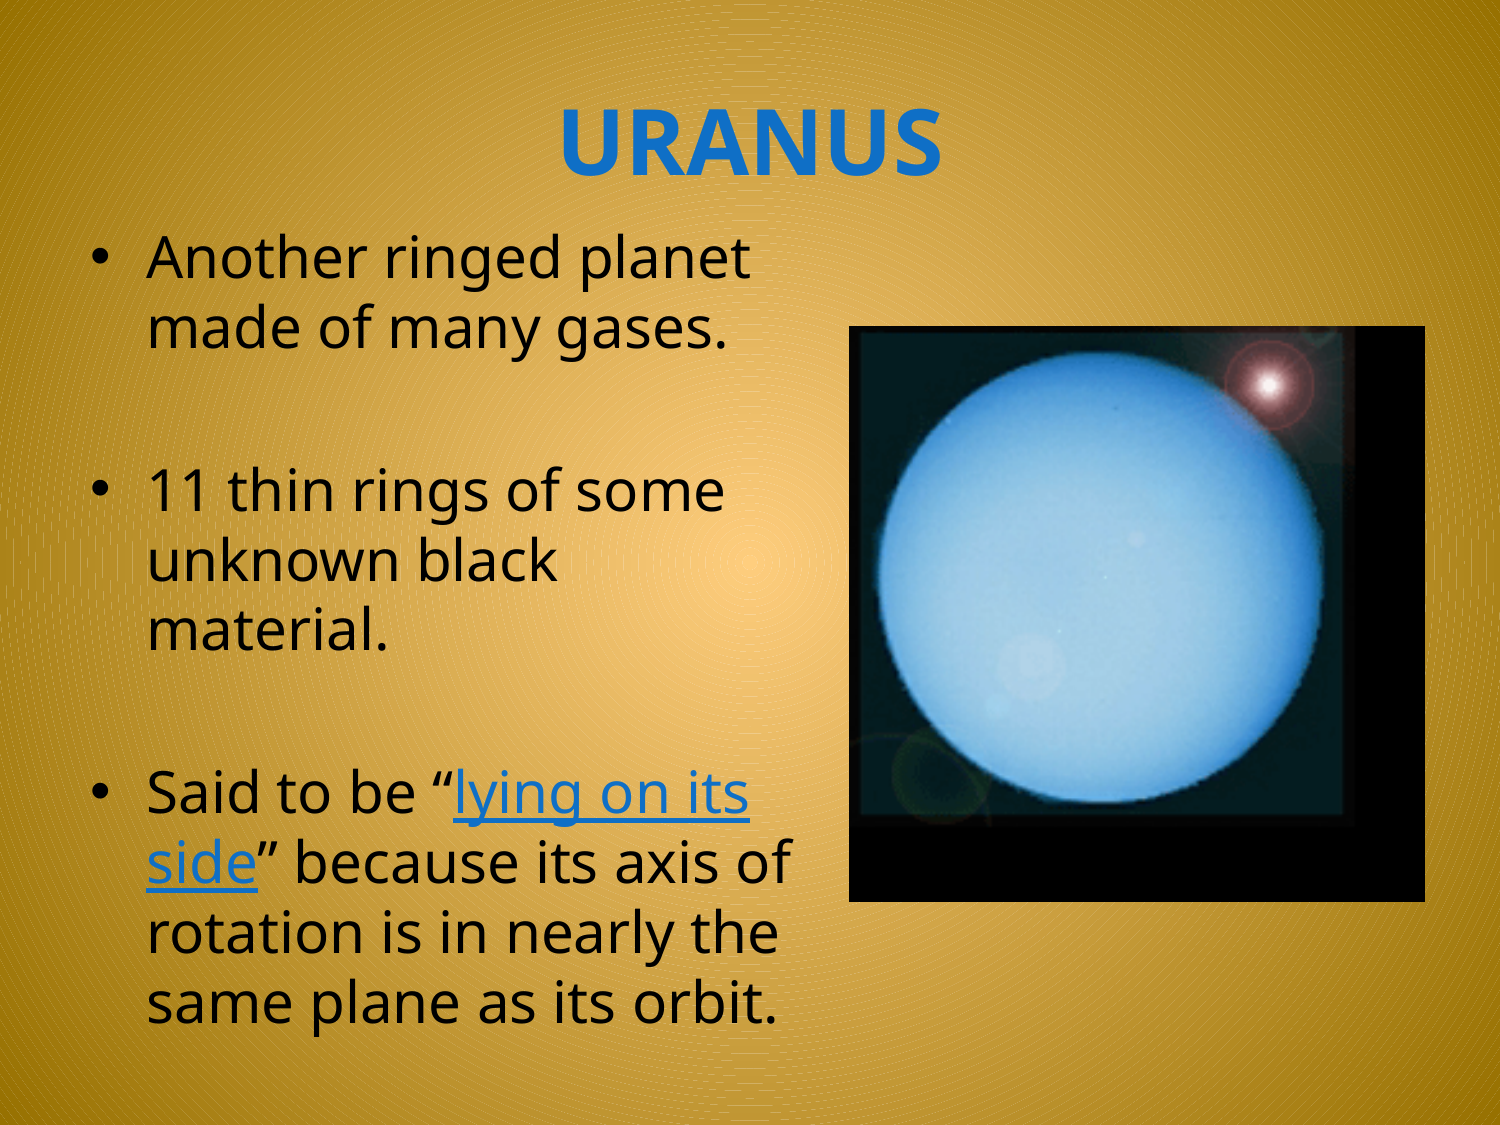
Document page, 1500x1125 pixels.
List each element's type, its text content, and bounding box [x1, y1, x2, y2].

list Another ringed planet made of many gases. 11 thin rings of some unknown black material. Said to be “lying on its side” because its axis of rotation is in nearly the same plane as its orbit. [75, 212, 813, 1075]
picture [849, 326, 1426, 902]
title URANUS [75, 45, 1425, 233]
